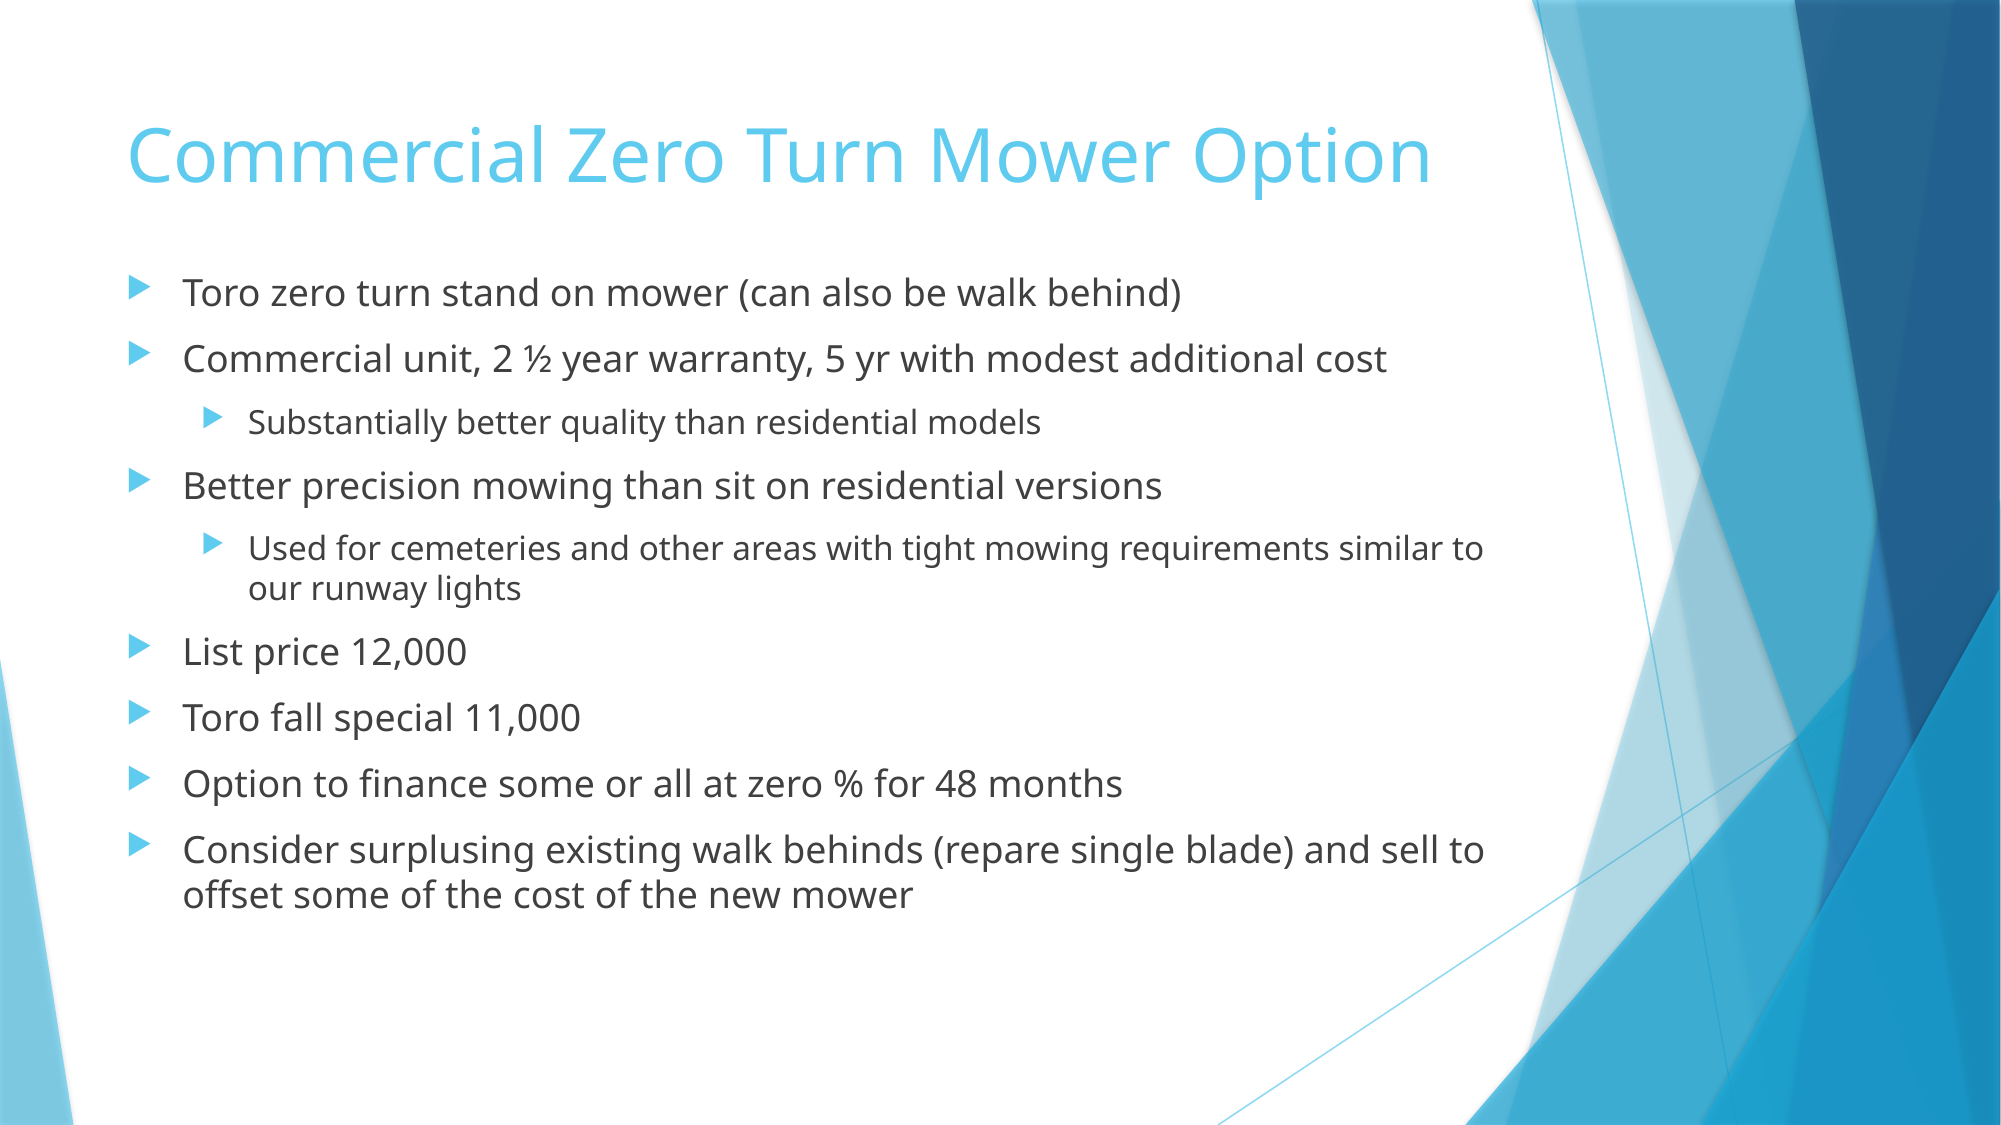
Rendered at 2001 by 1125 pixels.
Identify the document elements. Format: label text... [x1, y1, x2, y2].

title Commercial Zero Turn Mower Option [111, 99, 1522, 261]
list Toro zero turn stand on mower (can also be walk behind) Commercial unit, 2 ½ year warranty, 5 yr with modest additional cost Substantially better quality than residential models Better precision mowing than sit on residential versions Used for cemeteries and other areas with tight mowing requirements similar to our runway lights List price 12,000 Toro fall special 11,000 Option to finance some or all at zero % for 48 months Consider surplusing existing walk behinds (repare single blade) and sell to offset some of the cost of the new mower [111, 261, 1522, 992]
